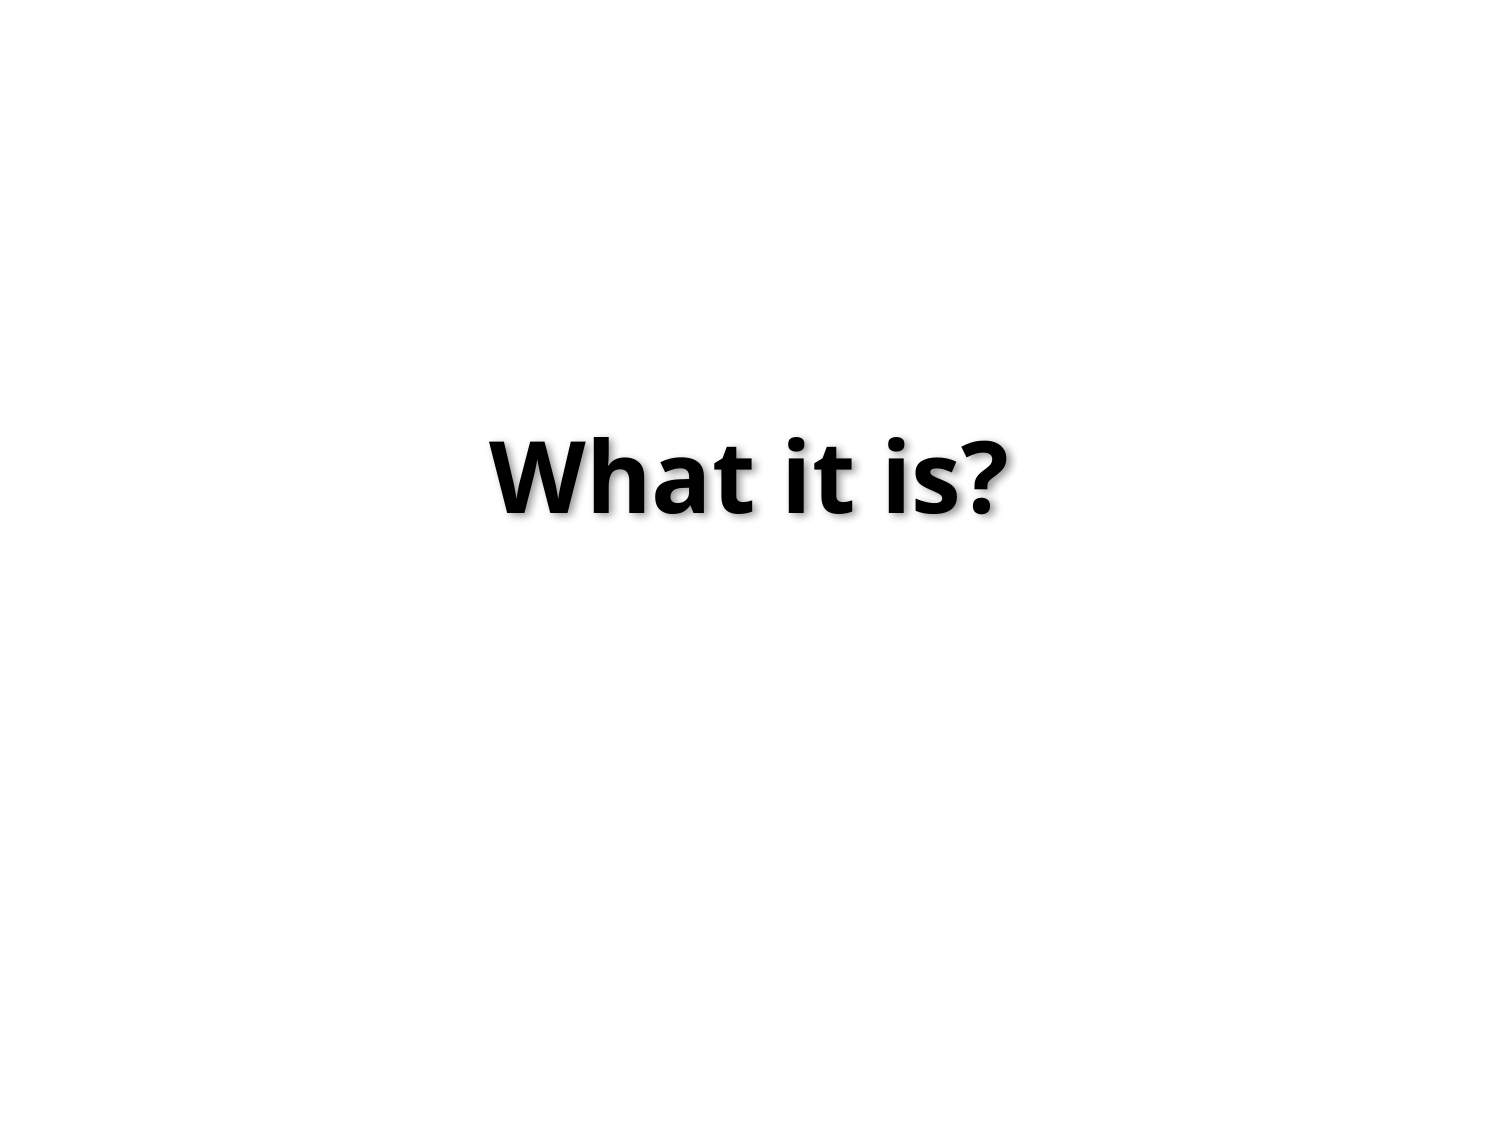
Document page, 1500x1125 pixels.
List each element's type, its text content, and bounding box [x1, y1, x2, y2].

text_box What it is? [0, 349, 1500, 598]
